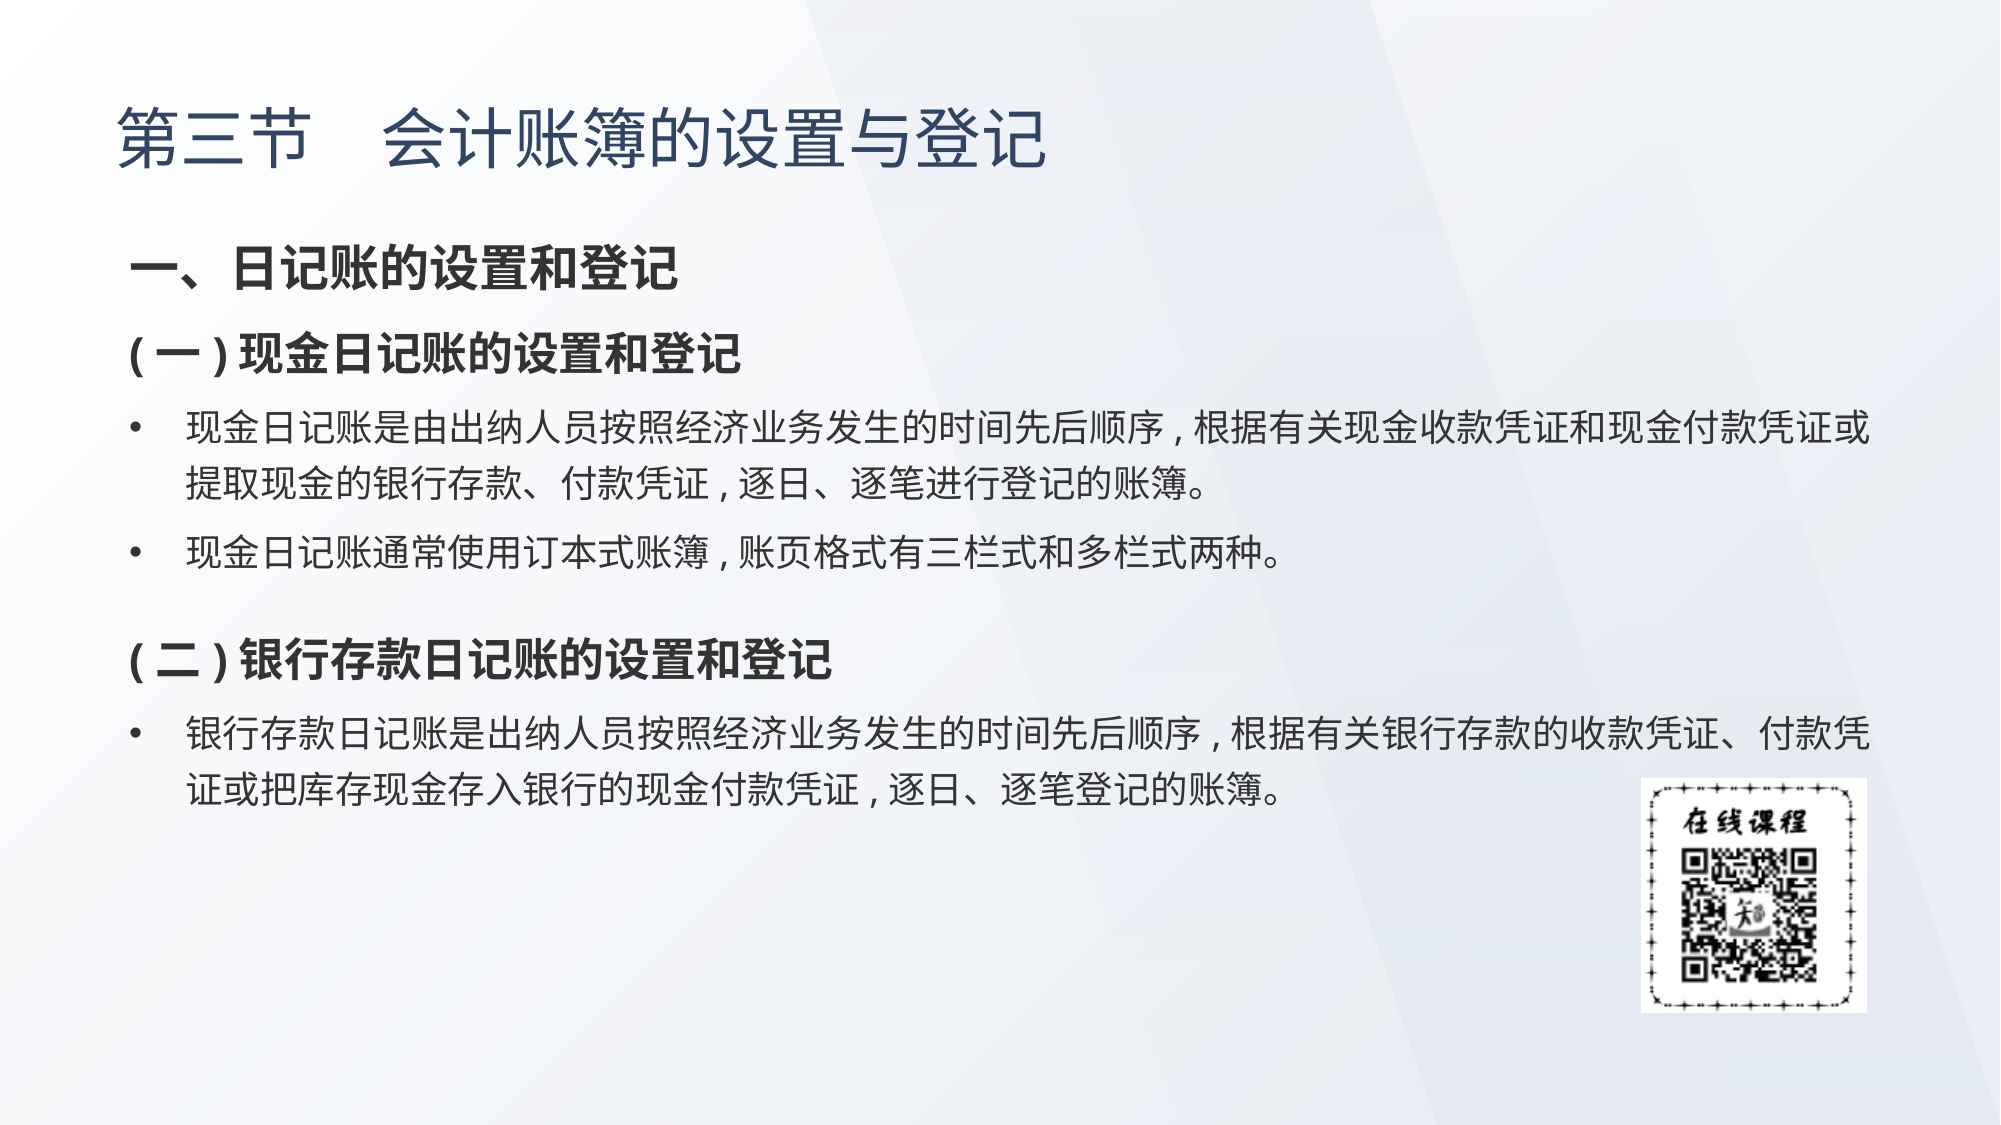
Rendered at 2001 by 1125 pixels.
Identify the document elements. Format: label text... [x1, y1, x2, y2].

text_box 一、日记账的设置和登记 (一)现金日记账的设置和登记 现金日记账是由出纳人员按照经济业务发生的时间先后顺序,根据有关现金收款凭证和现金付款凭证或提取现金的银行存款、付款凭证,逐日、逐笔进行登记的账簿。 现金日记账通常使用订本式账簿,账页格式有三栏式和多栏式两种。 (二)银行存款日记账的设置和登记 银行存款日记账是出纳人员按照经济业务发生的时间先后顺序,根据有关银行存款的收款凭证、付款凭证或把库存现金存入银行的现金付款凭证,逐日、逐笔登记的账簿。 [114, 213, 1886, 1013]
title 第三节 会计账簿的设置与登记 [114, 59, 1886, 178]
picture [1641, 778, 1867, 1014]
